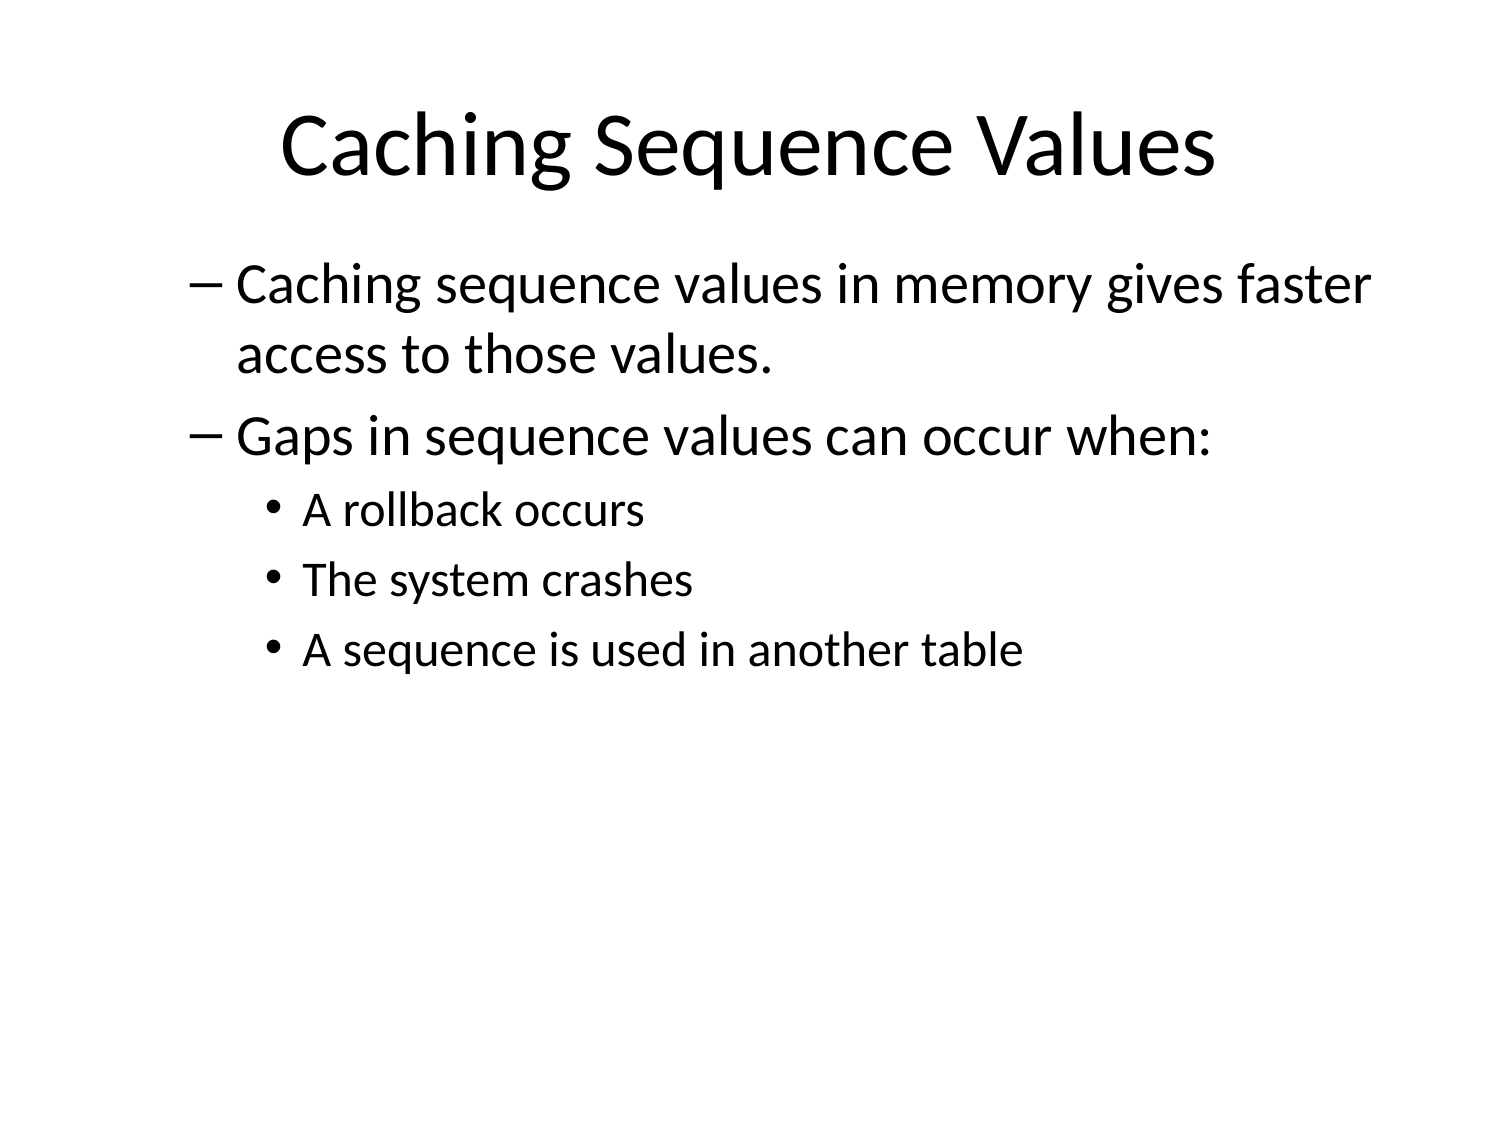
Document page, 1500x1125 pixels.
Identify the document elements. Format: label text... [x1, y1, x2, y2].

title Caching Sequence Values [75, 45, 1425, 233]
list Caching sequence values in memory gives faster access to those values. Gaps in sequence values can occur when: A rollback occurs The system crashes A sequence is used in another table [99, 237, 1399, 1038]
